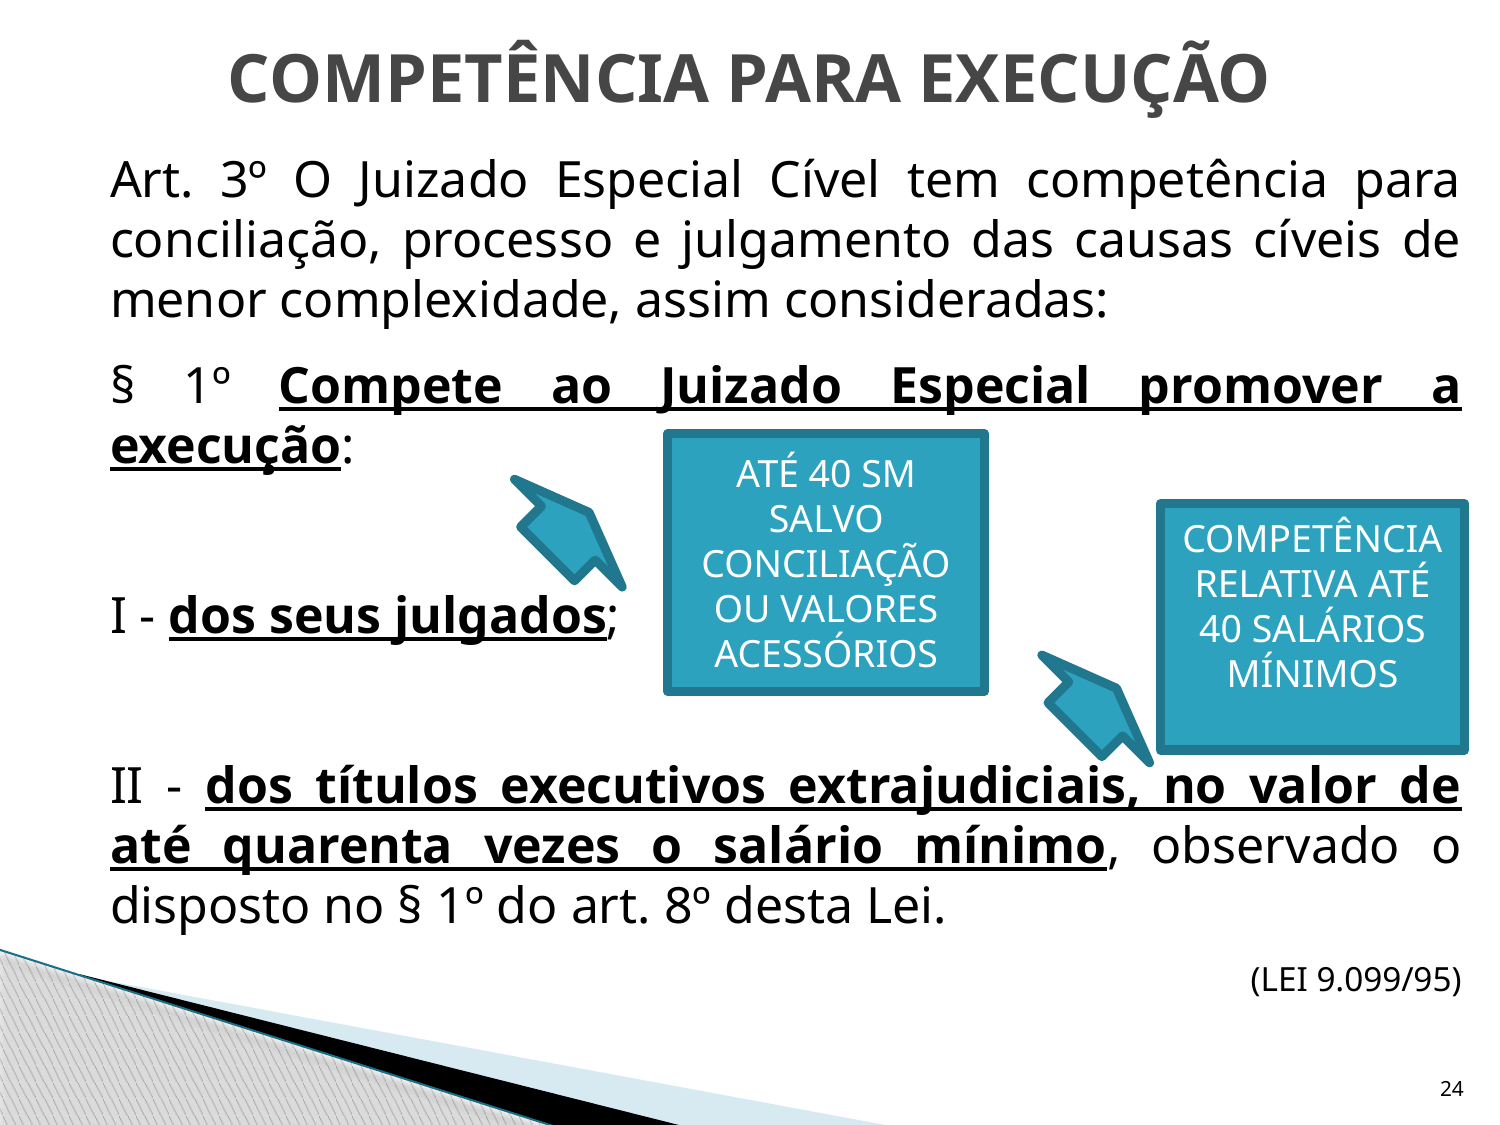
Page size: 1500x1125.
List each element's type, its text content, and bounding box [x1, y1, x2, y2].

list Art. 3º O Juizado Especial Cível tem competência para conciliação, processo e julgamento das causas cíveis de menor complexidade, assim consideradas: § 1º Compete ao Juizado Especial promover a execução: I - dos seus julgados; II - dos títulos executivos extrajudiciais, no valor de até quarenta vezes o salário mínimo, observado o disposto no § 1º do art. 8º desta Lei. (LEI 9.099/95) [35, 153, 1477, 1125]
text_box COMPETÊNCIA RELATIVA ATÉ 40 SALÁRIOS MÍNIMOS [1156, 499, 1469, 755]
slide_number 24 [1418, 1051, 1479, 1112]
title COMPETÊNCIA PARA EXECUÇÃO [0, 0, 1500, 153]
text_box [509, 474, 627, 592]
text_box ATÉ 40 SM SALVO CONCILIAÇÃO OU VALORES ACESSÓRIOS [663, 429, 989, 696]
text_box [1037, 650, 1154, 768]
